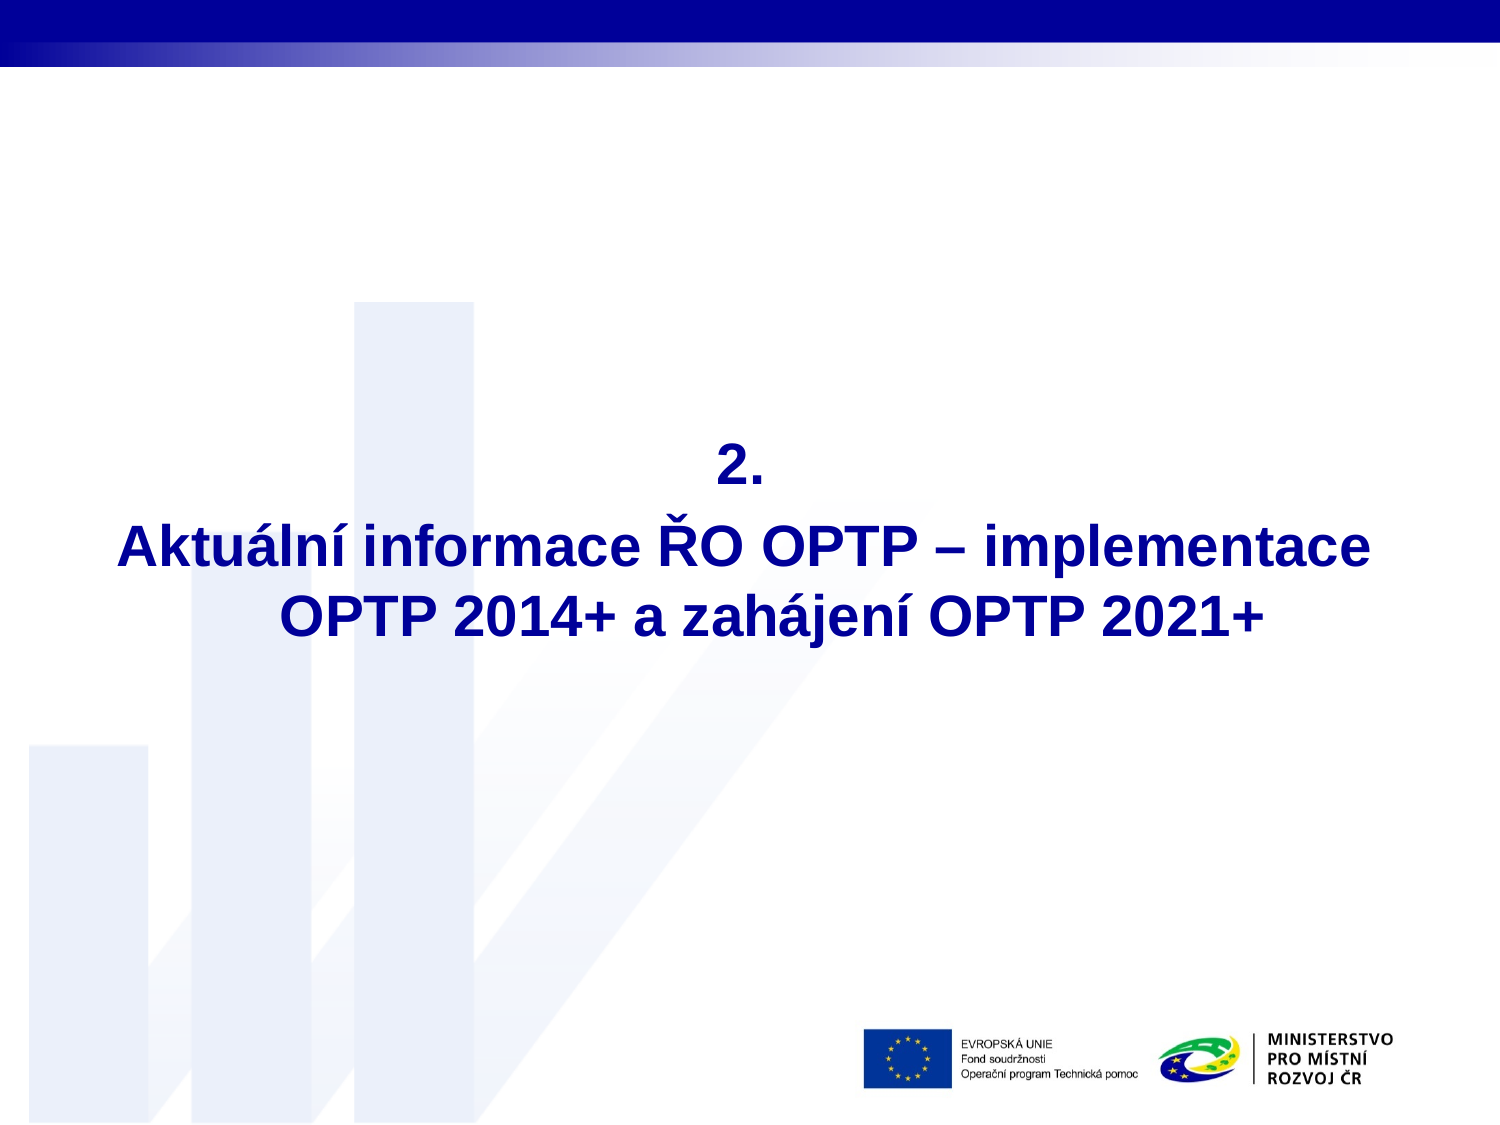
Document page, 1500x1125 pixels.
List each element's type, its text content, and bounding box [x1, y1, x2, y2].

list 2. Aktuální informace ŘO OPTP – implementace OPTP 2014+ a zahájení OPTP 2021+ [64, 255, 1425, 1012]
picture [29, 302, 1412, 1125]
